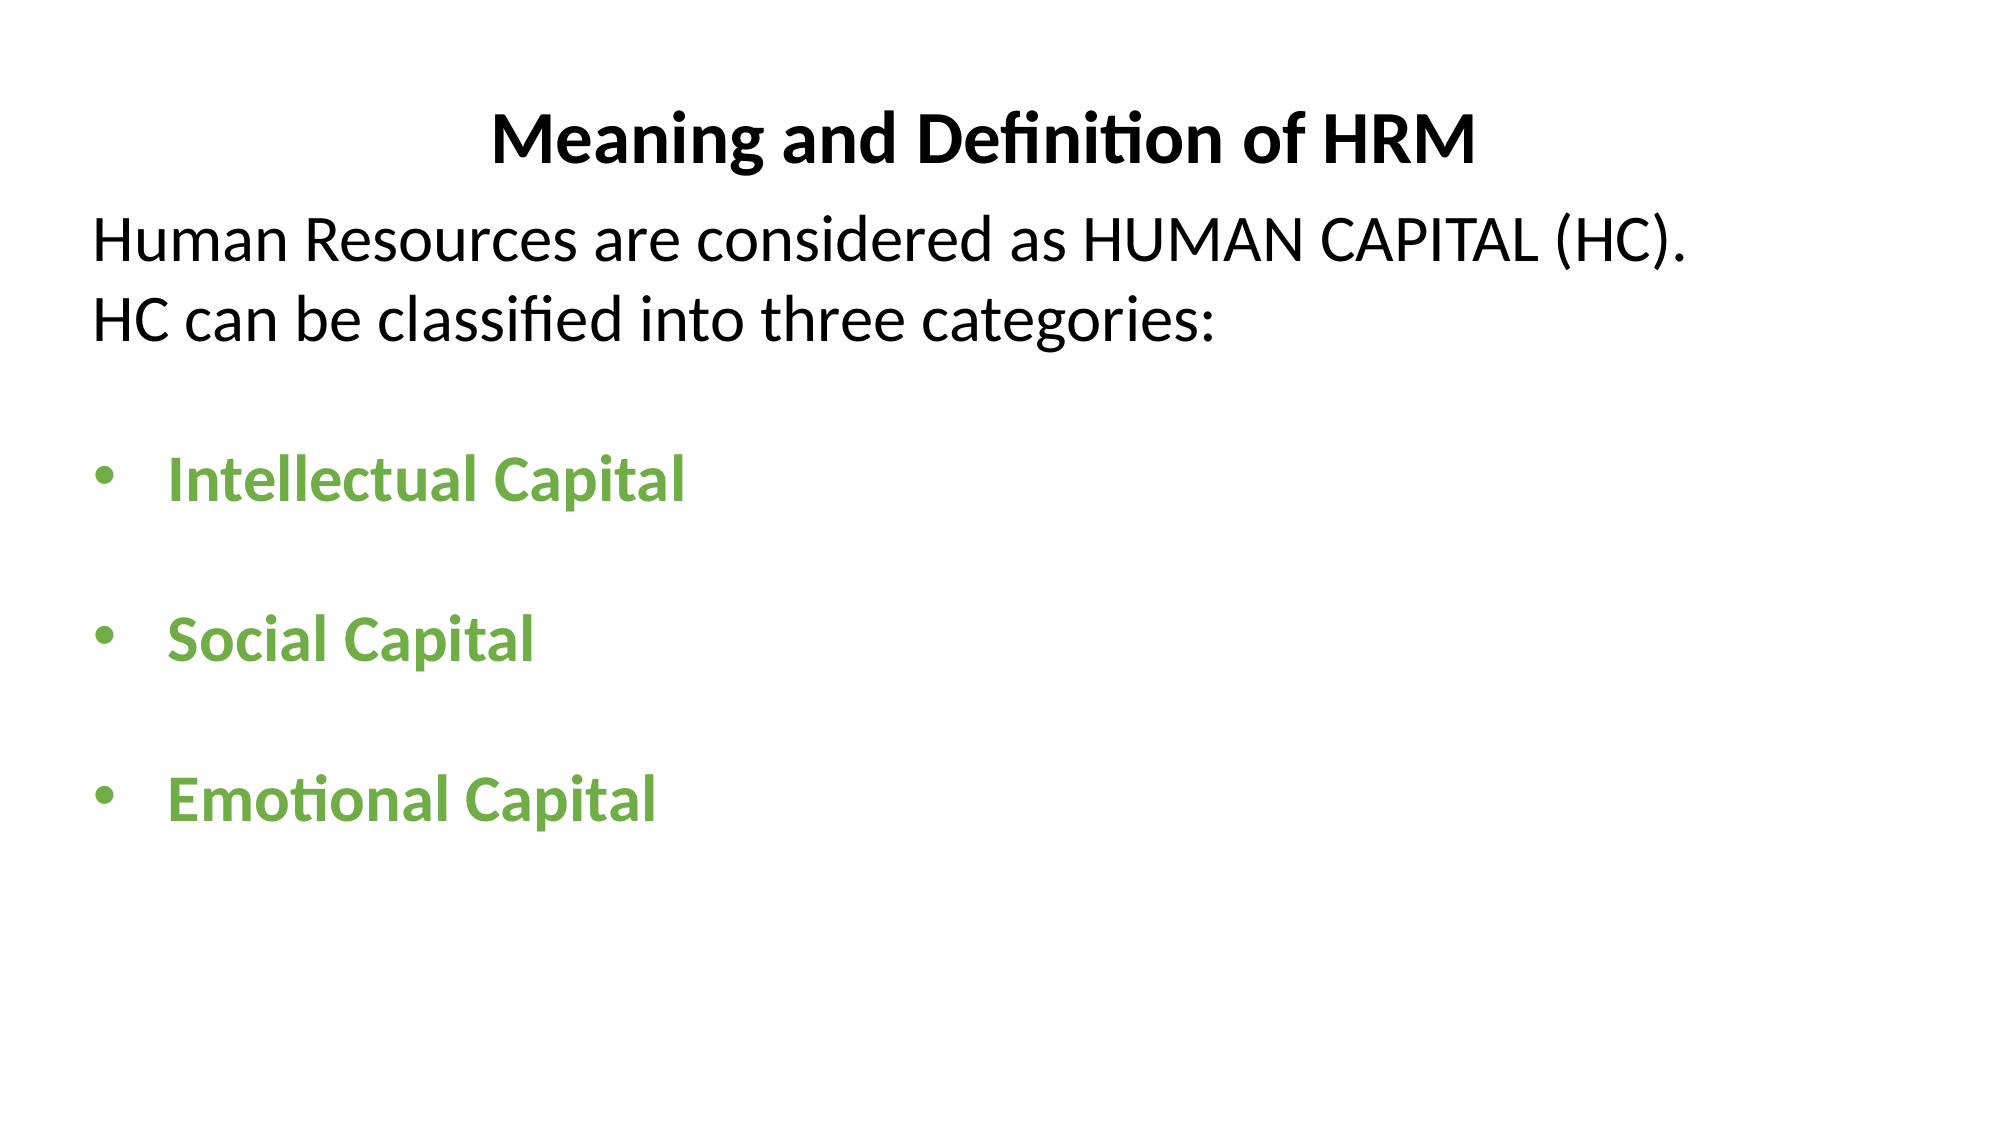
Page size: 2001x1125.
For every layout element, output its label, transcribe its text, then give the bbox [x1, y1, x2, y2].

text_box Human Resources are considered as HUMAN CAPITAL (HC). HC can be classified into three categories: Intellectual Capital Social Capital Emotional Capital [78, 187, 1891, 922]
text_box Meaning and Definition of HRM [120, 81, 1850, 187]
